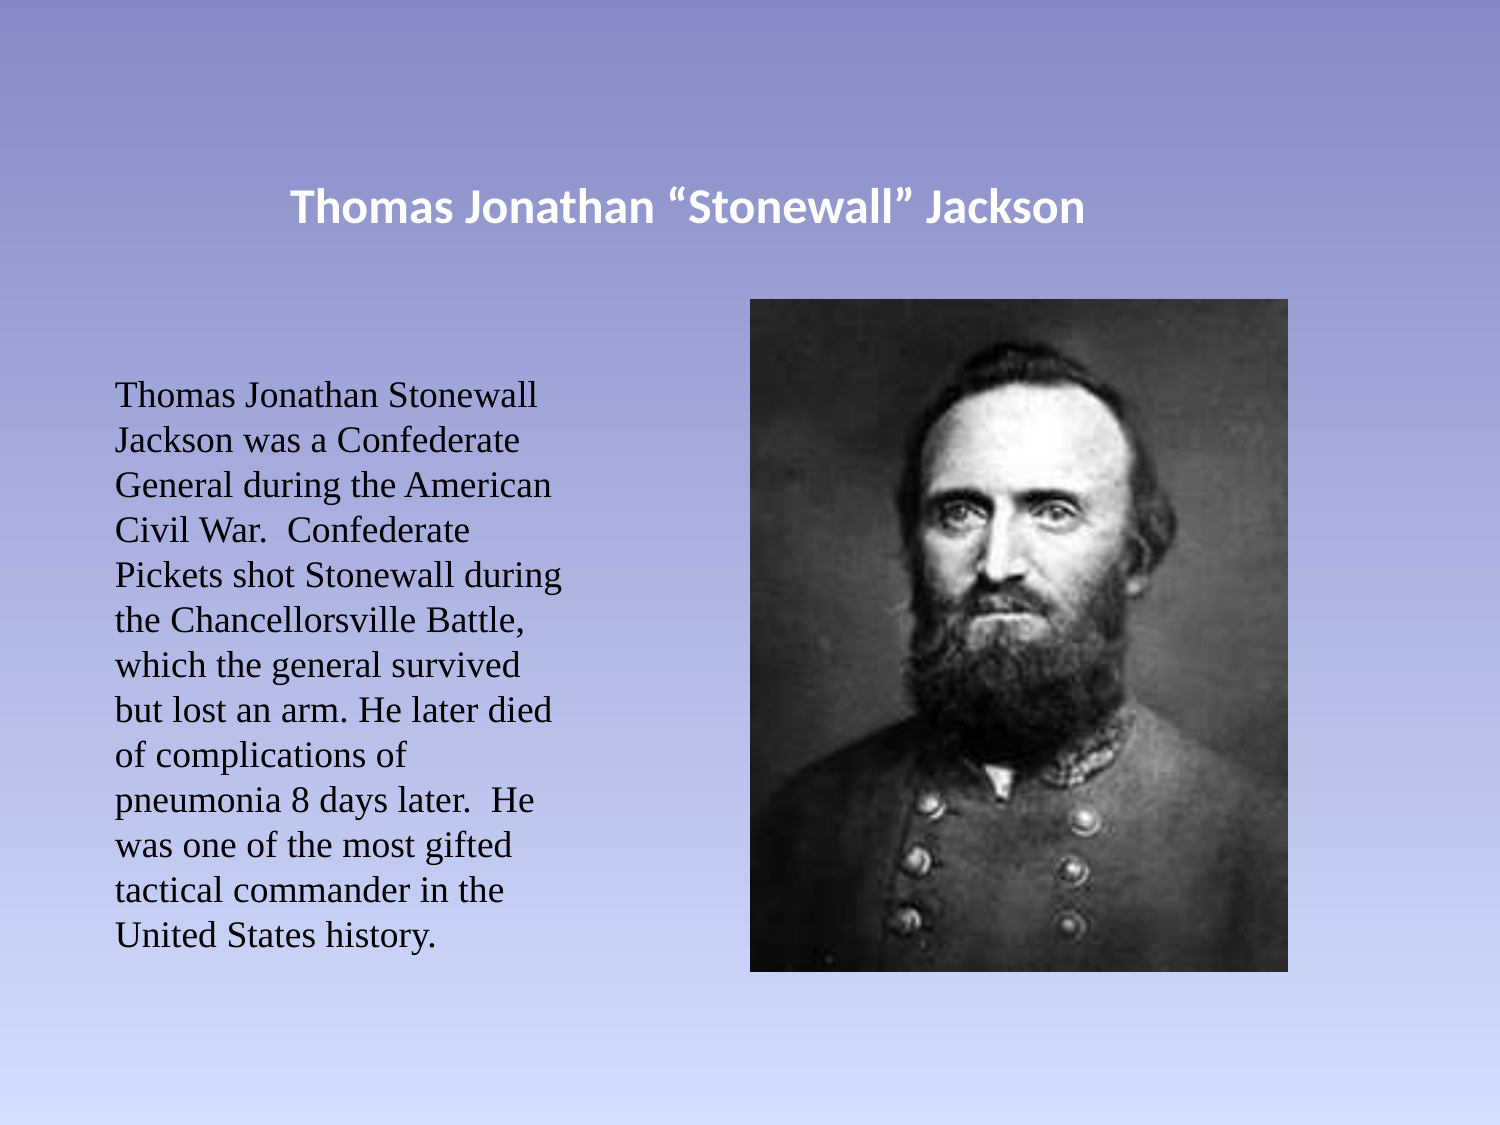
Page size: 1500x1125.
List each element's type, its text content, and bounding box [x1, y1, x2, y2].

list Thomas Jonathan Stonewall Jackson was a Confederate General during the American Civil War. Confederate Pickets shot Stonewall during the Chancellorsville Battle, which the general survived but lost an arm. He later died of complications of pneumonia 8 days later. He was one of the most gifted tactical commander in the United States history. [99, 362, 594, 1063]
picture [749, 299, 1288, 973]
title Thomas Jonathan “Stonewall” Jackson [275, 50, 1263, 241]
